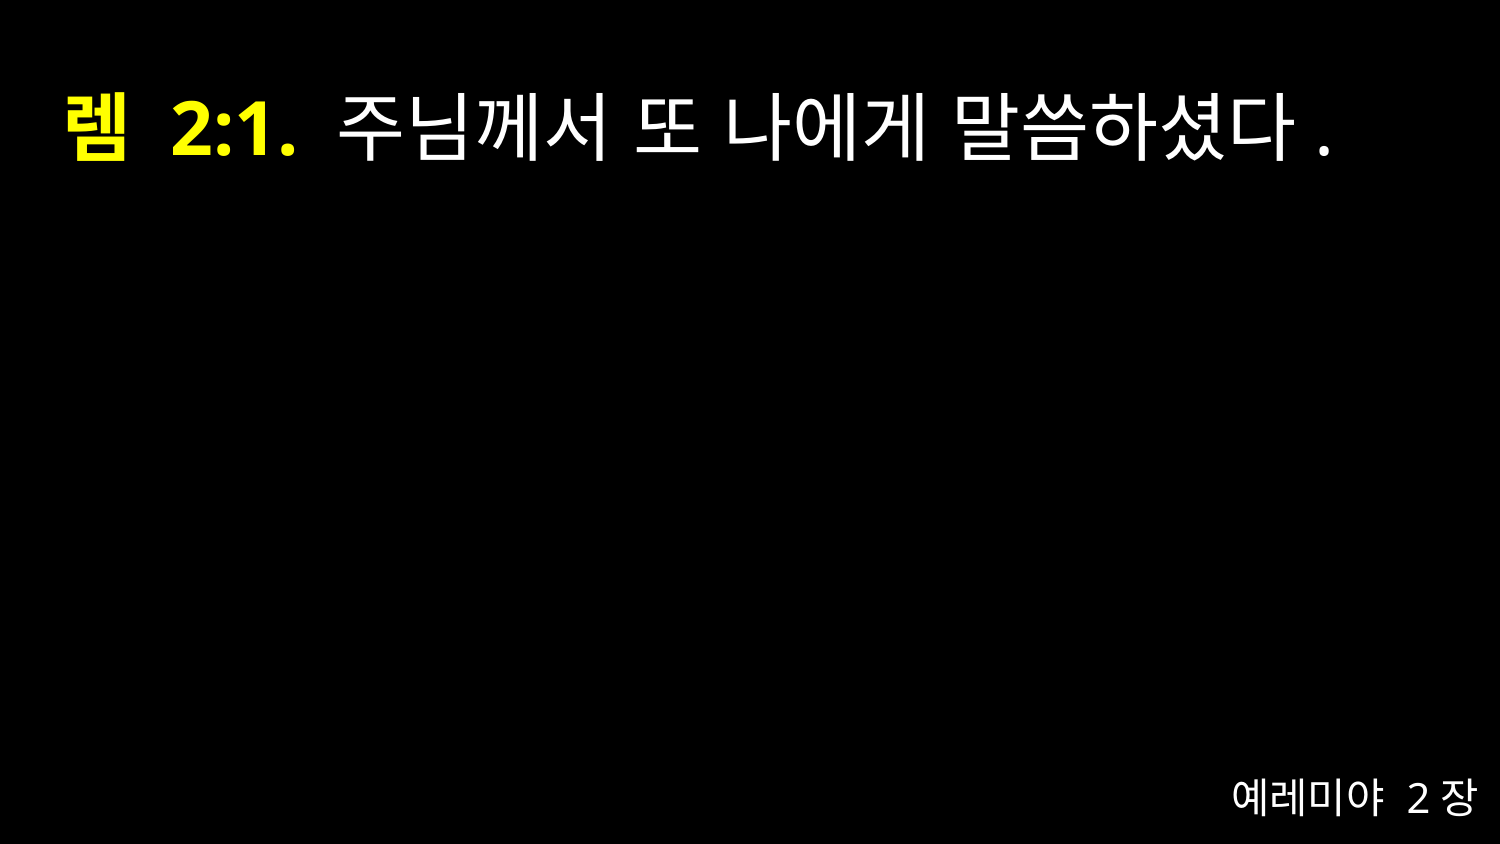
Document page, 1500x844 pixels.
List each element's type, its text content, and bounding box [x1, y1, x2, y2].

title 렘 2:1. 주님께서 또 나에게 말씀하셨다. [0, 0, 1500, 844]
subtitle 예레미야 2장 [916, 770, 1500, 844]
